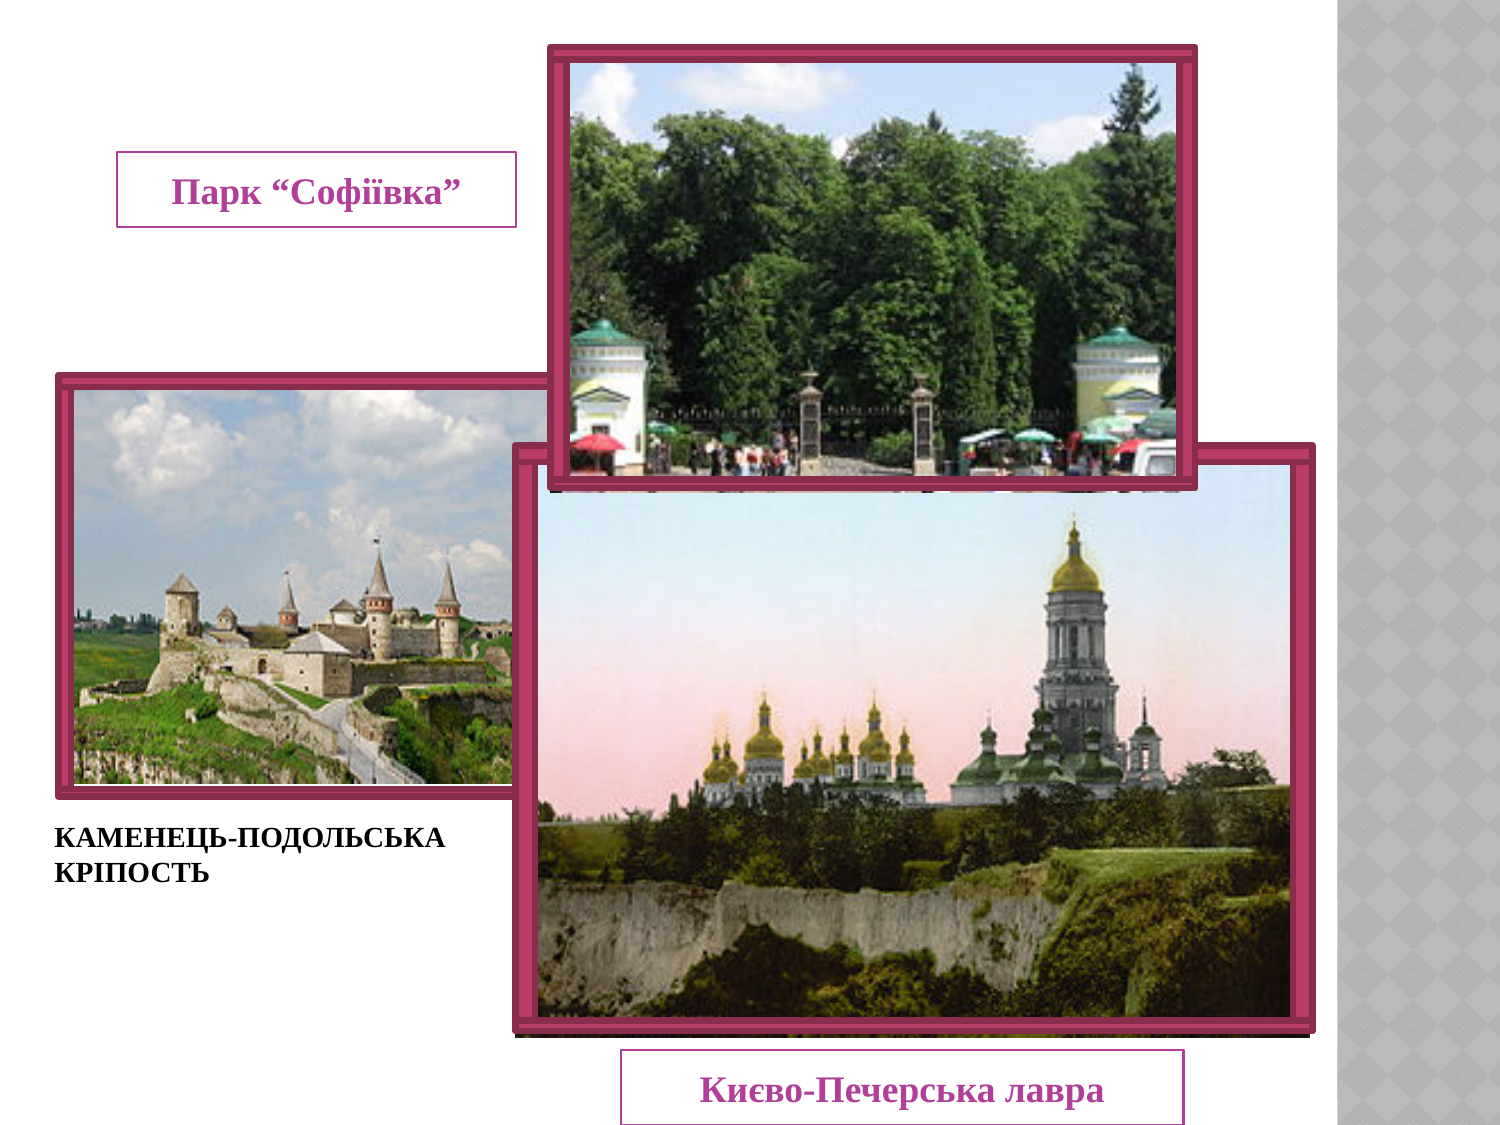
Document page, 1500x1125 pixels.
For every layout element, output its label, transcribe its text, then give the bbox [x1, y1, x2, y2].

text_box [515, 444, 1313, 1032]
list Києво-Печерська лавра [620, 1049, 1185, 1125]
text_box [58, 374, 544, 798]
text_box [550, 46, 1196, 489]
title Каменець-Подольська кріпость [46, 832, 509, 889]
list Парк “Софіївка” [116, 151, 517, 228]
